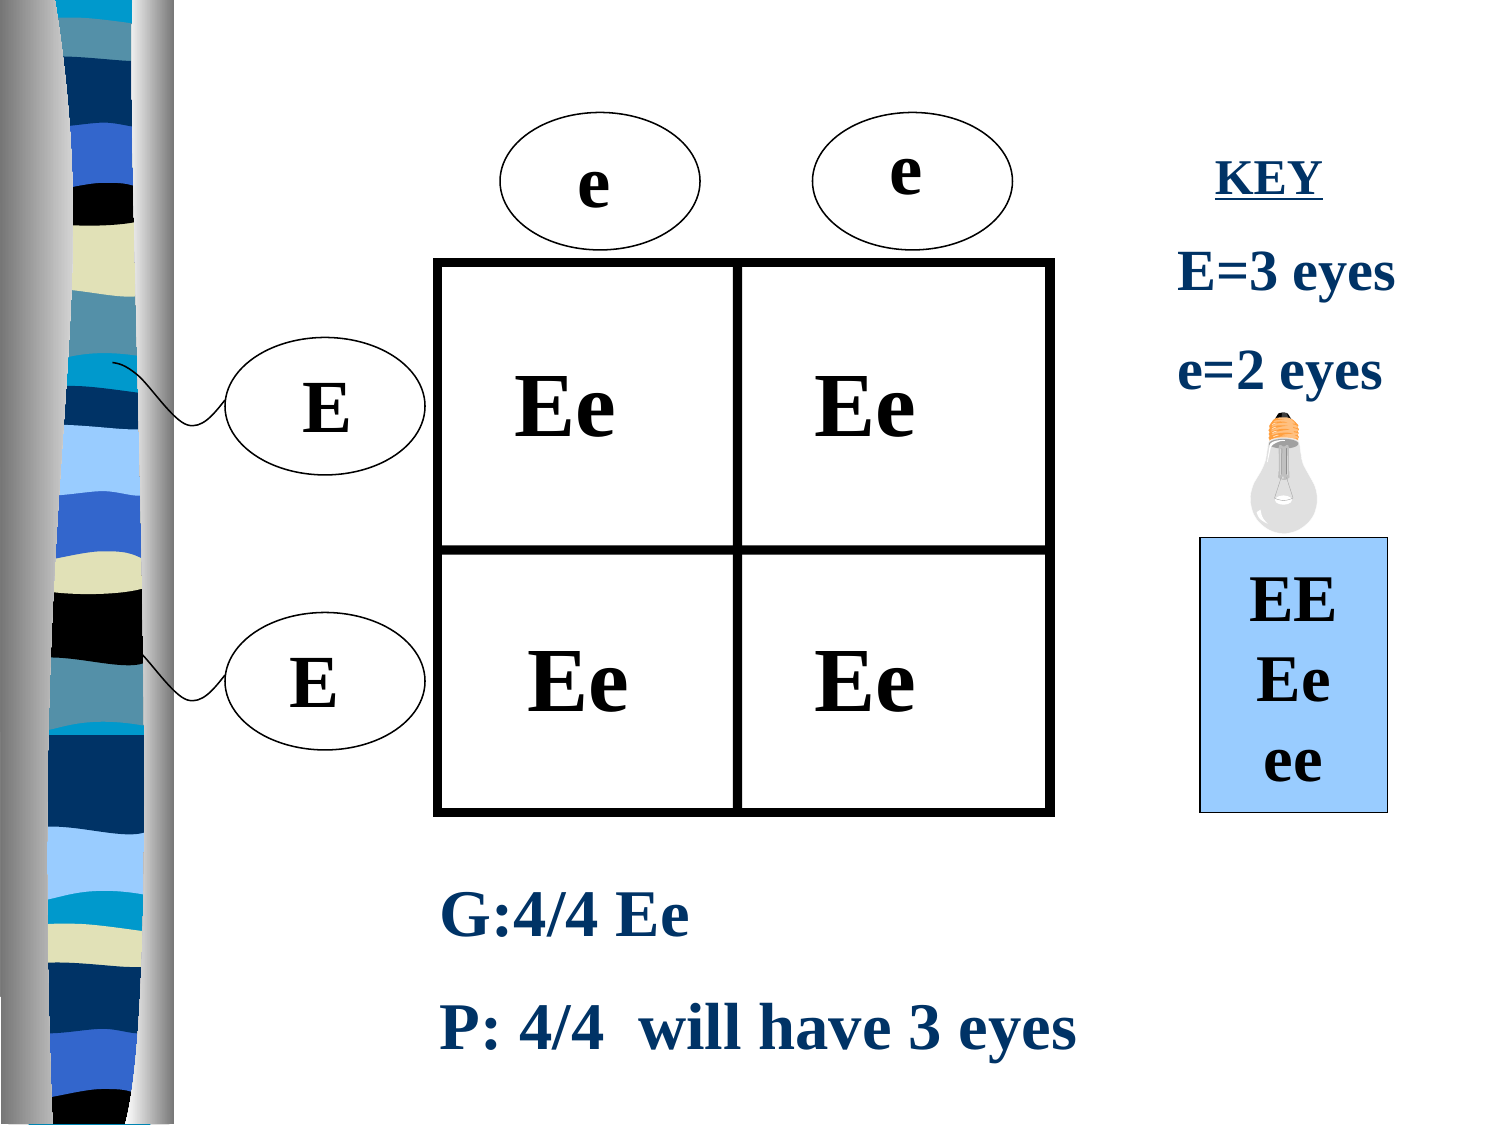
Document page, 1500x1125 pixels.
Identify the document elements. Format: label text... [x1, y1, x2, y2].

text_box [112, 637, 226, 701]
text_box [738, 551, 1050, 813]
text_box E [275, 624, 388, 730]
text_box [675, 135, 701, 227]
text_box [112, 362, 226, 426]
text_box KEY [1199, 137, 1363, 213]
text_box [225, 612, 426, 750]
text_box [738, 262, 1050, 550]
text_box Ee [799, 337, 1013, 463]
text_box [225, 337, 396, 475]
text_box [812, 117, 1013, 250]
text_box Ee [512, 612, 725, 738]
text_box e [875, 112, 988, 218]
text_box Ee [499, 337, 713, 463]
text_box [437, 262, 737, 813]
text_box E [287, 349, 400, 455]
text_box e [562, 124, 675, 230]
text_box E=3 eyes e=2 eyes [1162, 224, 1450, 409]
text_box Ee [799, 612, 1013, 738]
text_box [400, 360, 426, 452]
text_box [1249, 412, 1318, 535]
text_box EE Ee ee [1200, 537, 1388, 813]
text_box [500, 112, 671, 250]
text_box G:4/4 Ee P: 4/4 will have 3 eyes [424, 862, 1175, 1071]
